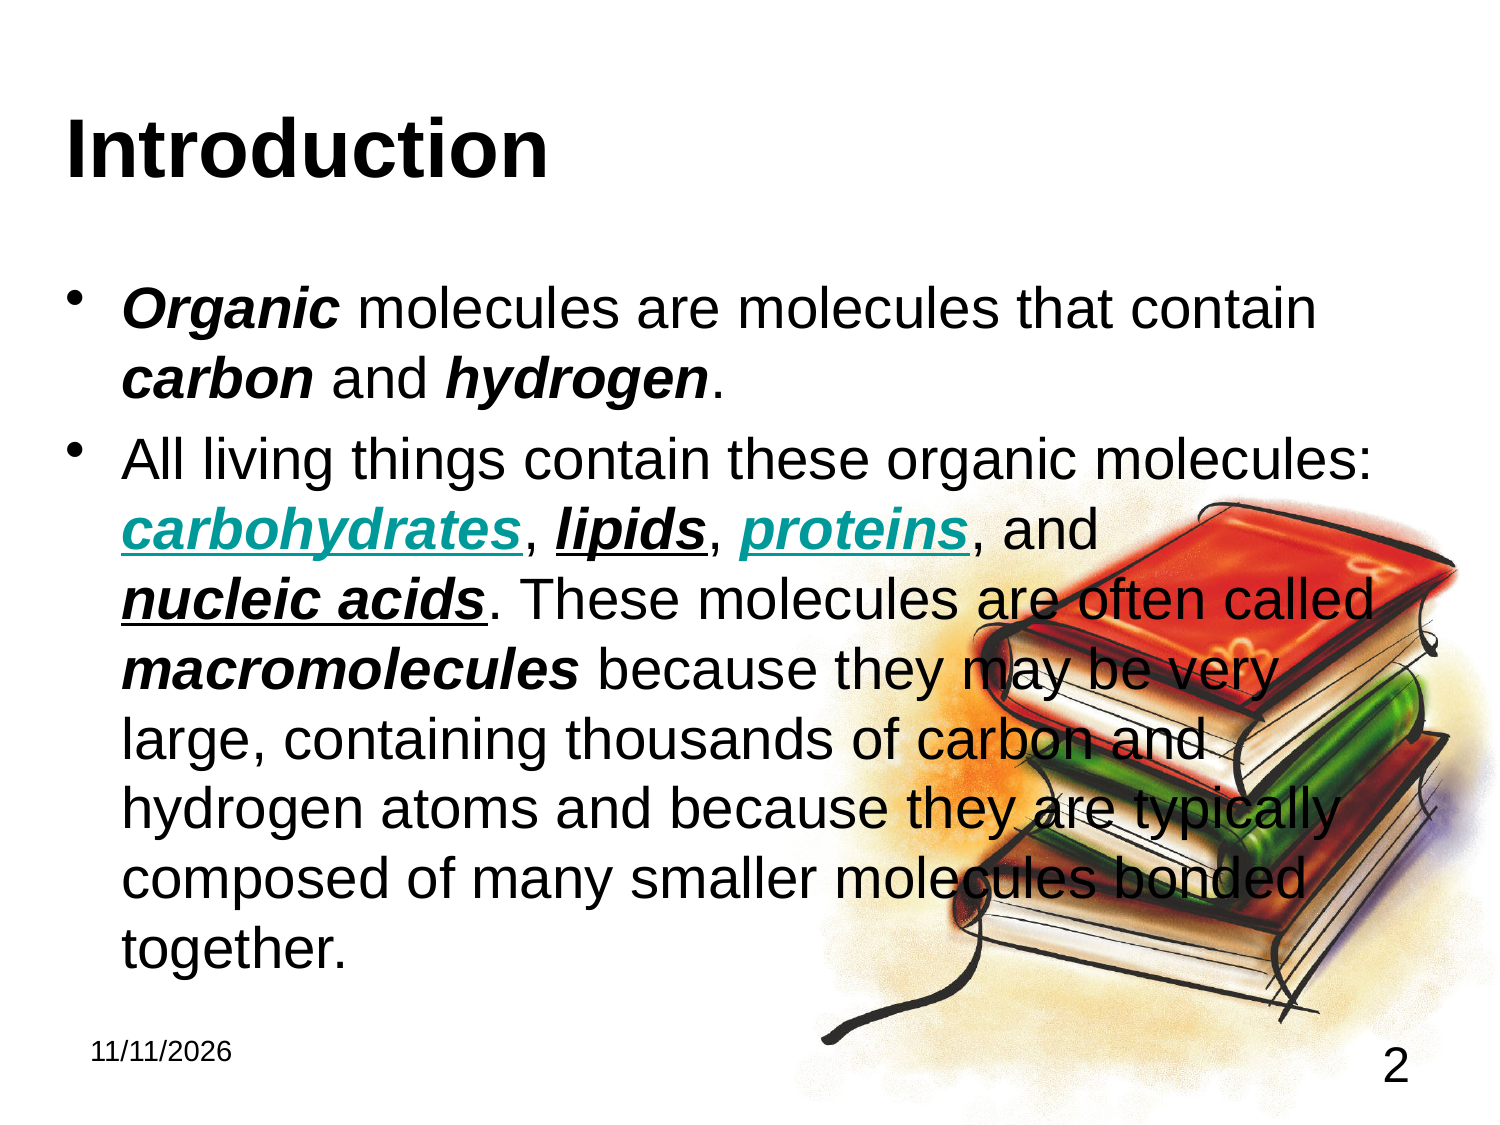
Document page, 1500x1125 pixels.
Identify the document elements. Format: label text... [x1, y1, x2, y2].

picture [774, 399, 1500, 1125]
title Introduction [49, 49, 1438, 238]
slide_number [74, 1024, 426, 1103]
slide_number 2 [1074, 1024, 1426, 1103]
list Organic molecules are molecules that contain carbon and hydrogen. All living things contain these organic molecules: carbohydrates, lipids, proteins, and nucleic acids. These molecules are often called macromolecules because they may be very large, containing thousands of carbon and hydrogen atoms and because they are typically composed of many smaller molecules bonded together. [49, 262, 1438, 1006]
